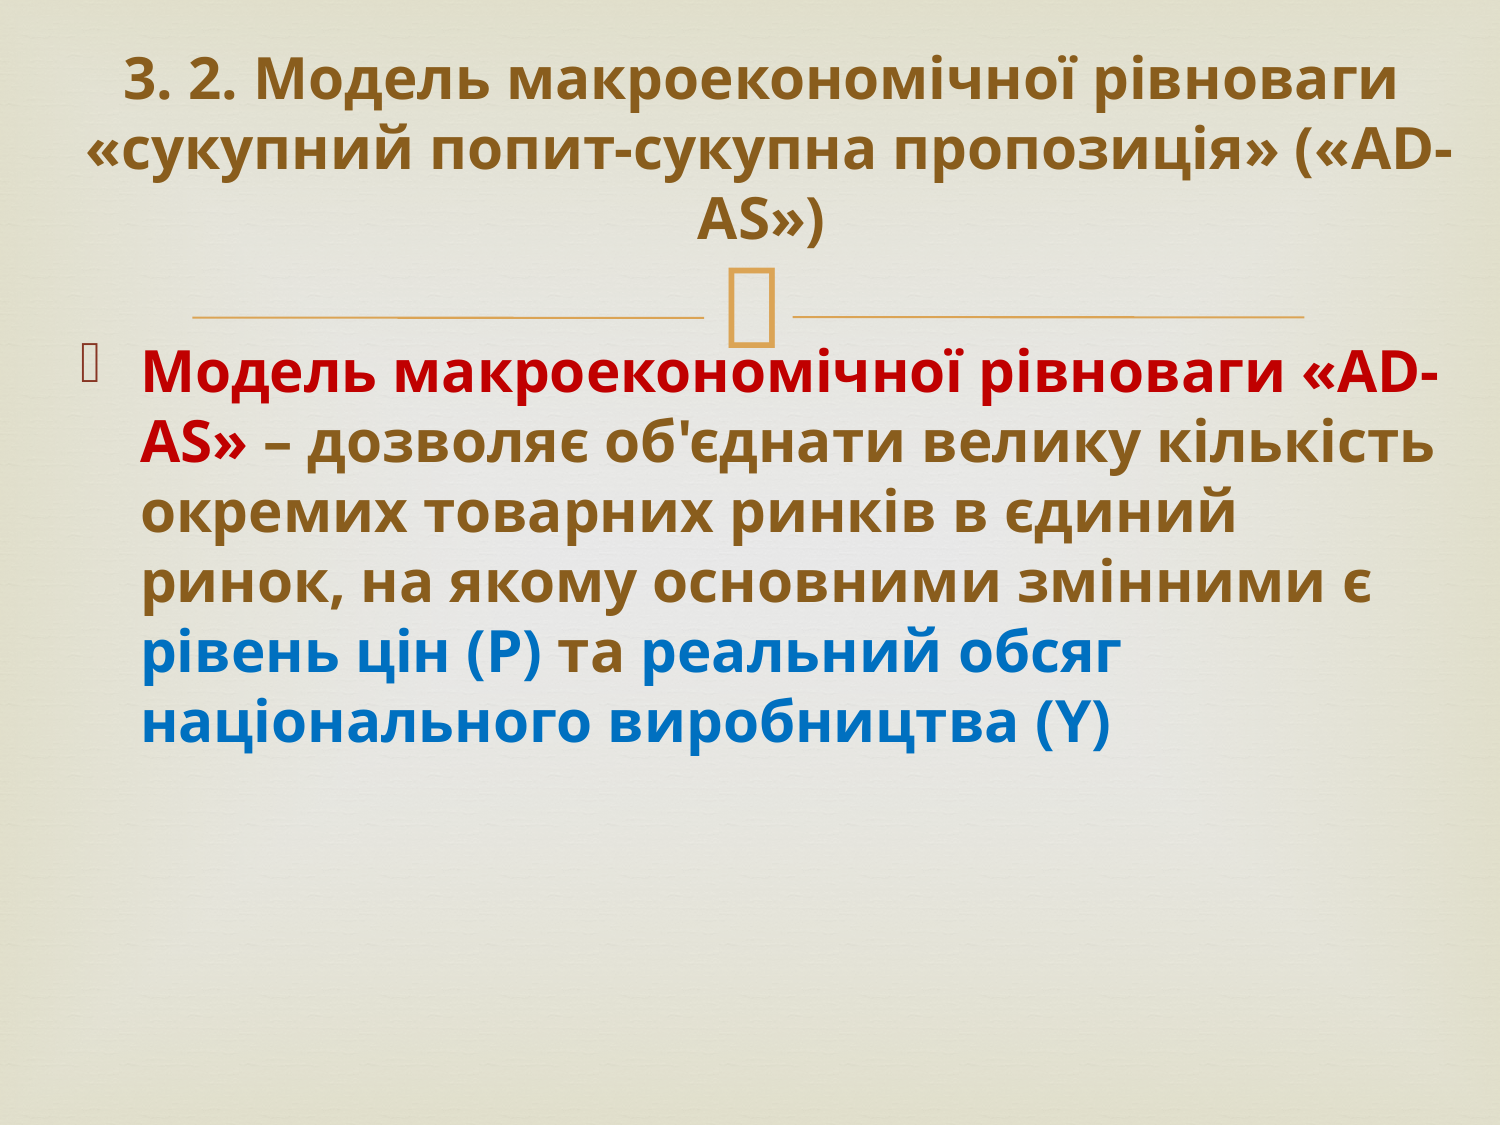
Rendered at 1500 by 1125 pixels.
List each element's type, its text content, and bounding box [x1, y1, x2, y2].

title 3. 2. Модель макроекономічної рівноваги «сукупний попит-сукупна пропозиція» («AD-AS») [53, 30, 1471, 252]
list Модель макроекономічної рівноваги «AD-AS» – дозволяє об'єднати велику кількість окремих товарних ринків в єдиний ринок, на якому основними змінними є рівень цін (P) та реальний обсяг національного виробництва (Y) [64, 326, 1468, 963]
